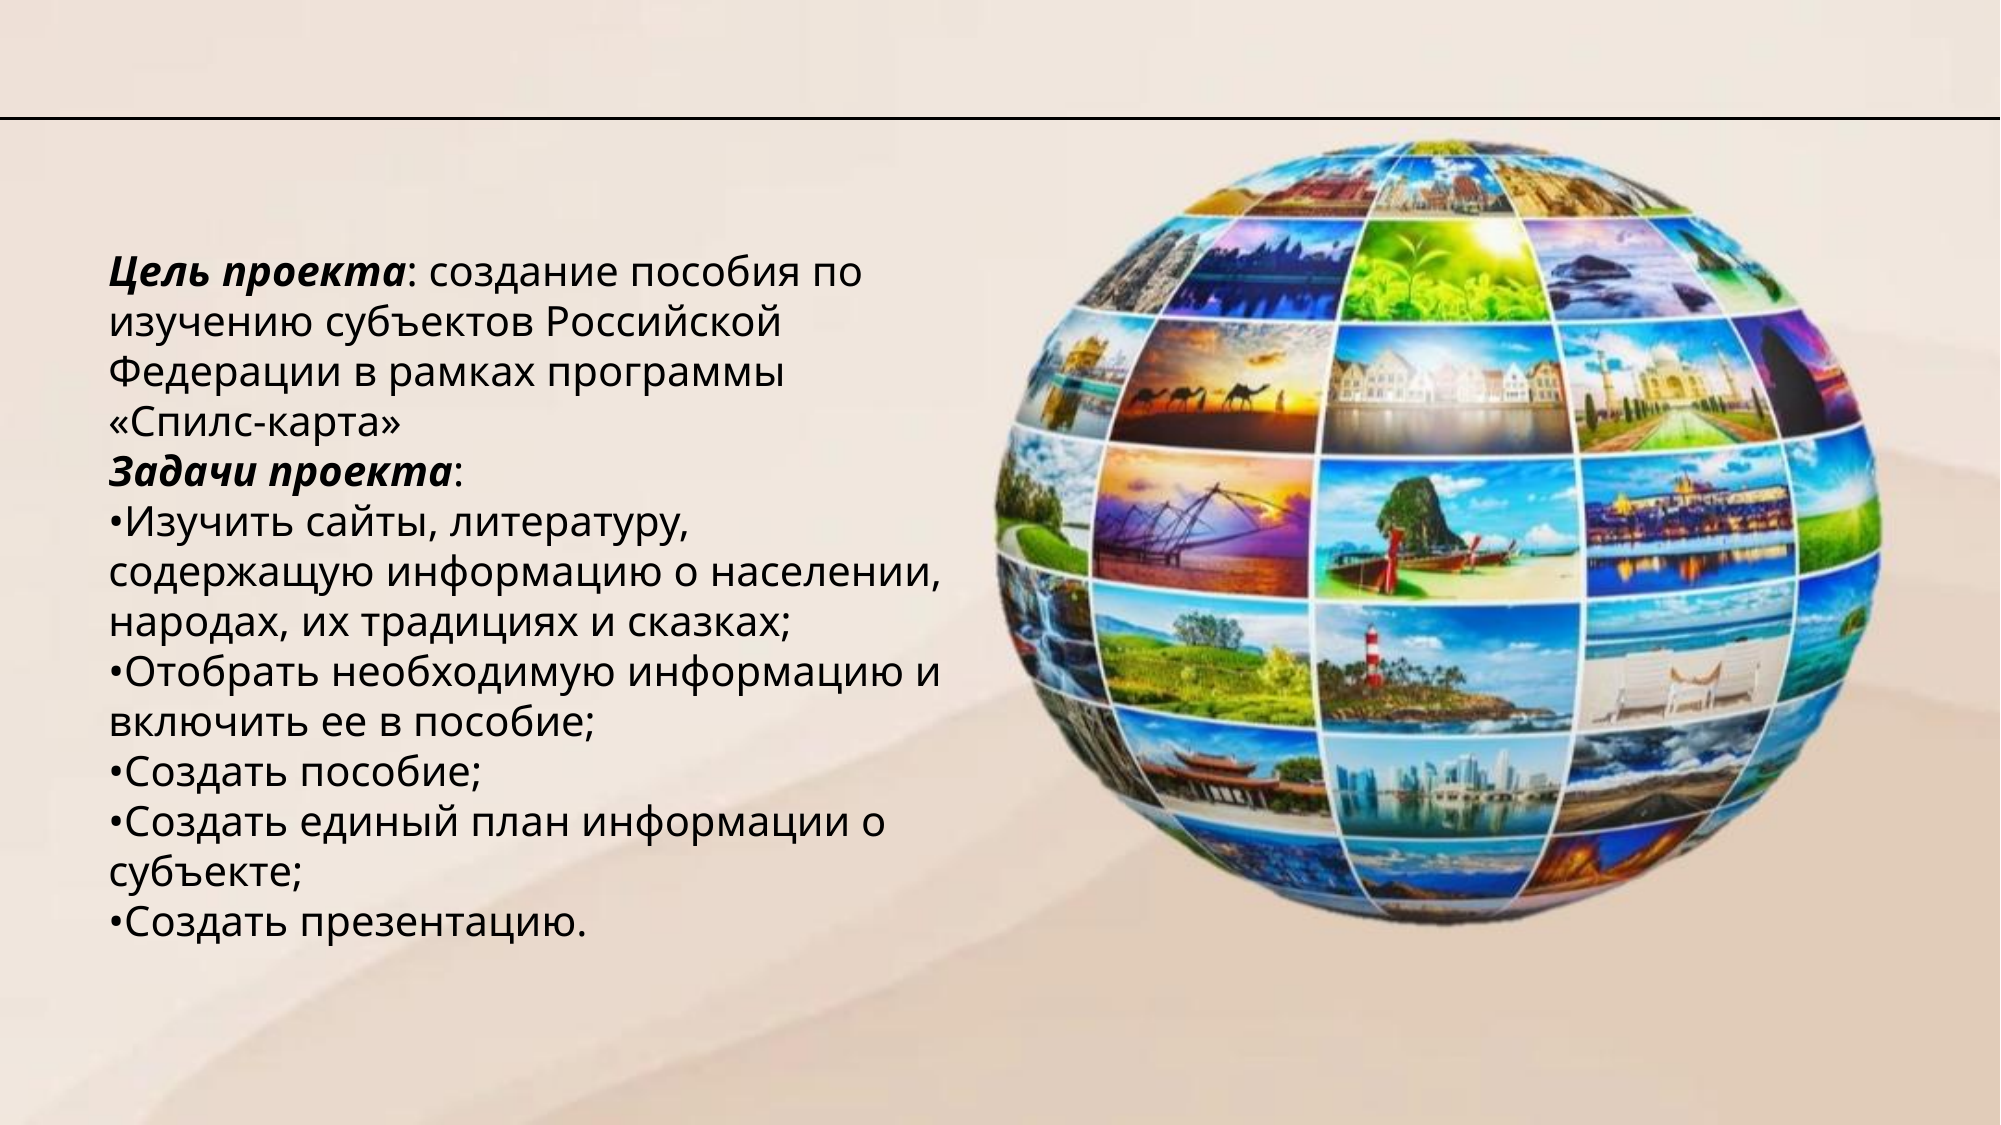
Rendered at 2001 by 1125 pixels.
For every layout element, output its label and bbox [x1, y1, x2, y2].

list [0, 120, 2000, 1125]
list [0, 0, 2000, 117]
